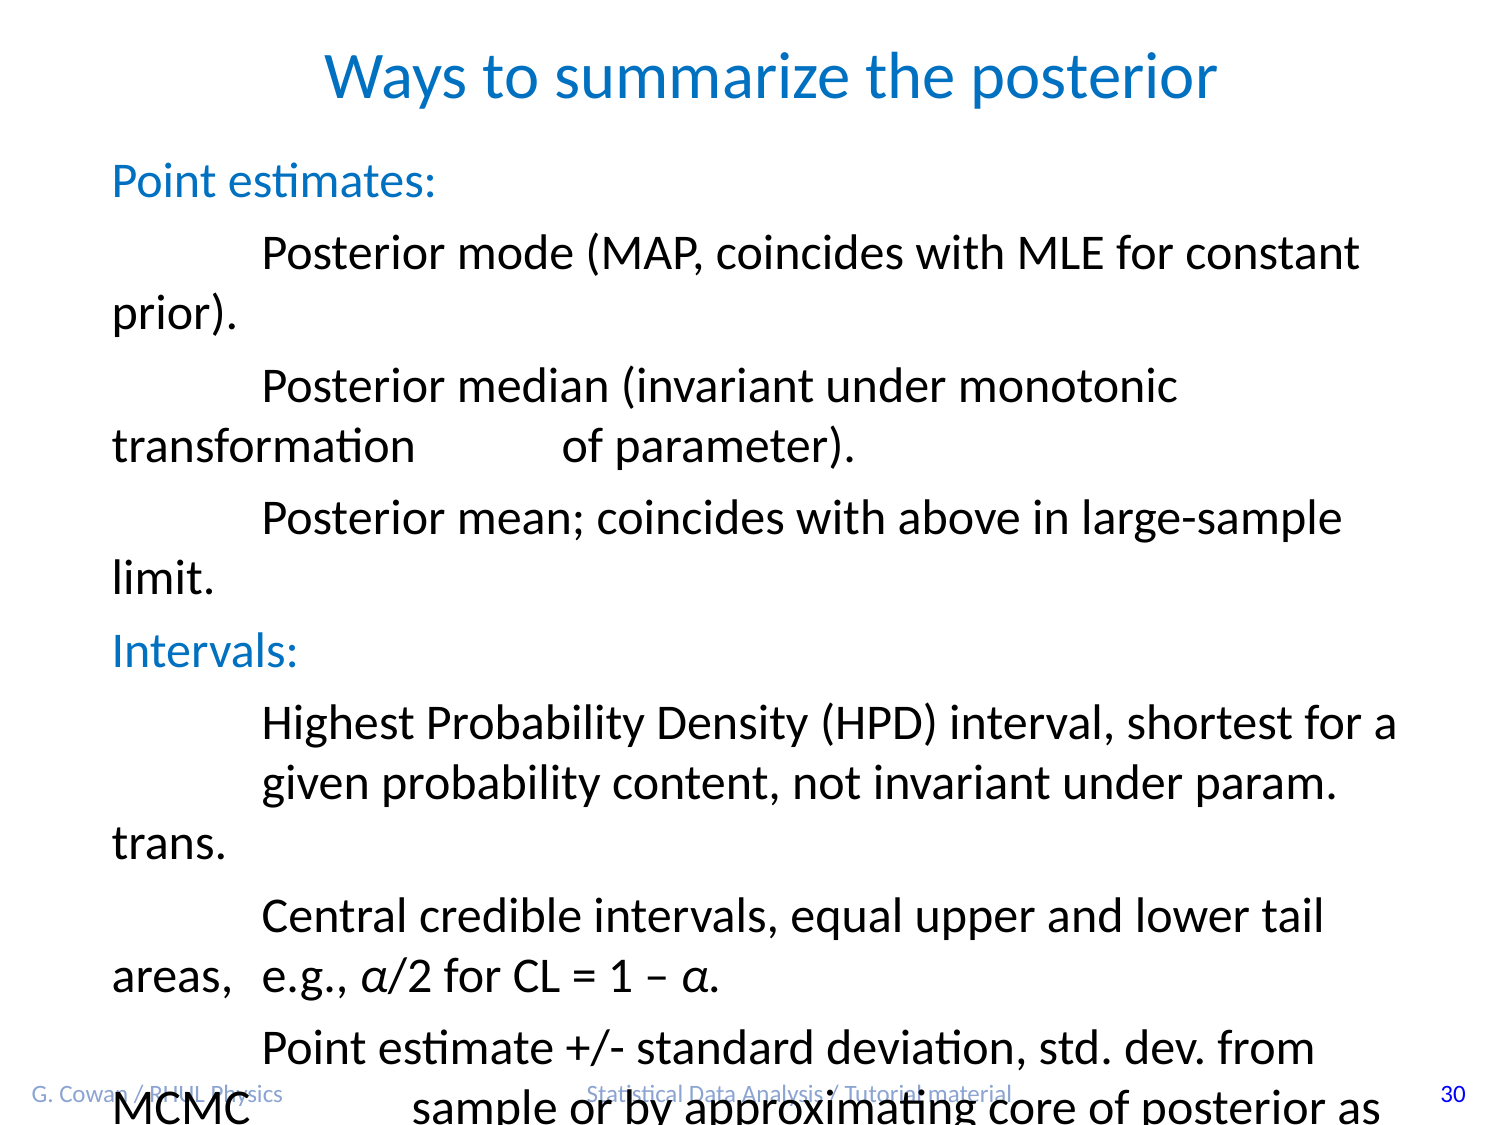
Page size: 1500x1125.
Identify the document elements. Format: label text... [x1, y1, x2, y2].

text_box Point estimates: Posterior mode (MAP, coincides with MLE for constant prior). Posterior median (invariant under monotonic transformation of parameter). Posterior mean; coincides with above in large-sample limit. Intervals: Highest Probability Density (HPD) interval, shortest for a given probability content, not invariant under param. trans. Central credible intervals, equal upper and lower tail areas, e.g., α/2 for CL = 1 – α. Point estimate +/- standard deviation, std. dev. from MCMC sample or by approximating core of posterior as Gaussian (from minuit); coincides with above in large-sample limit. [96, 139, 1446, 1125]
slide_number G. Cowan / RHUL Physics [16, 1062, 96, 1123]
slide_number 30 [1446, 1062, 1481, 1123]
text_box Ways to summarize the posterior [133, 24, 1410, 108]
